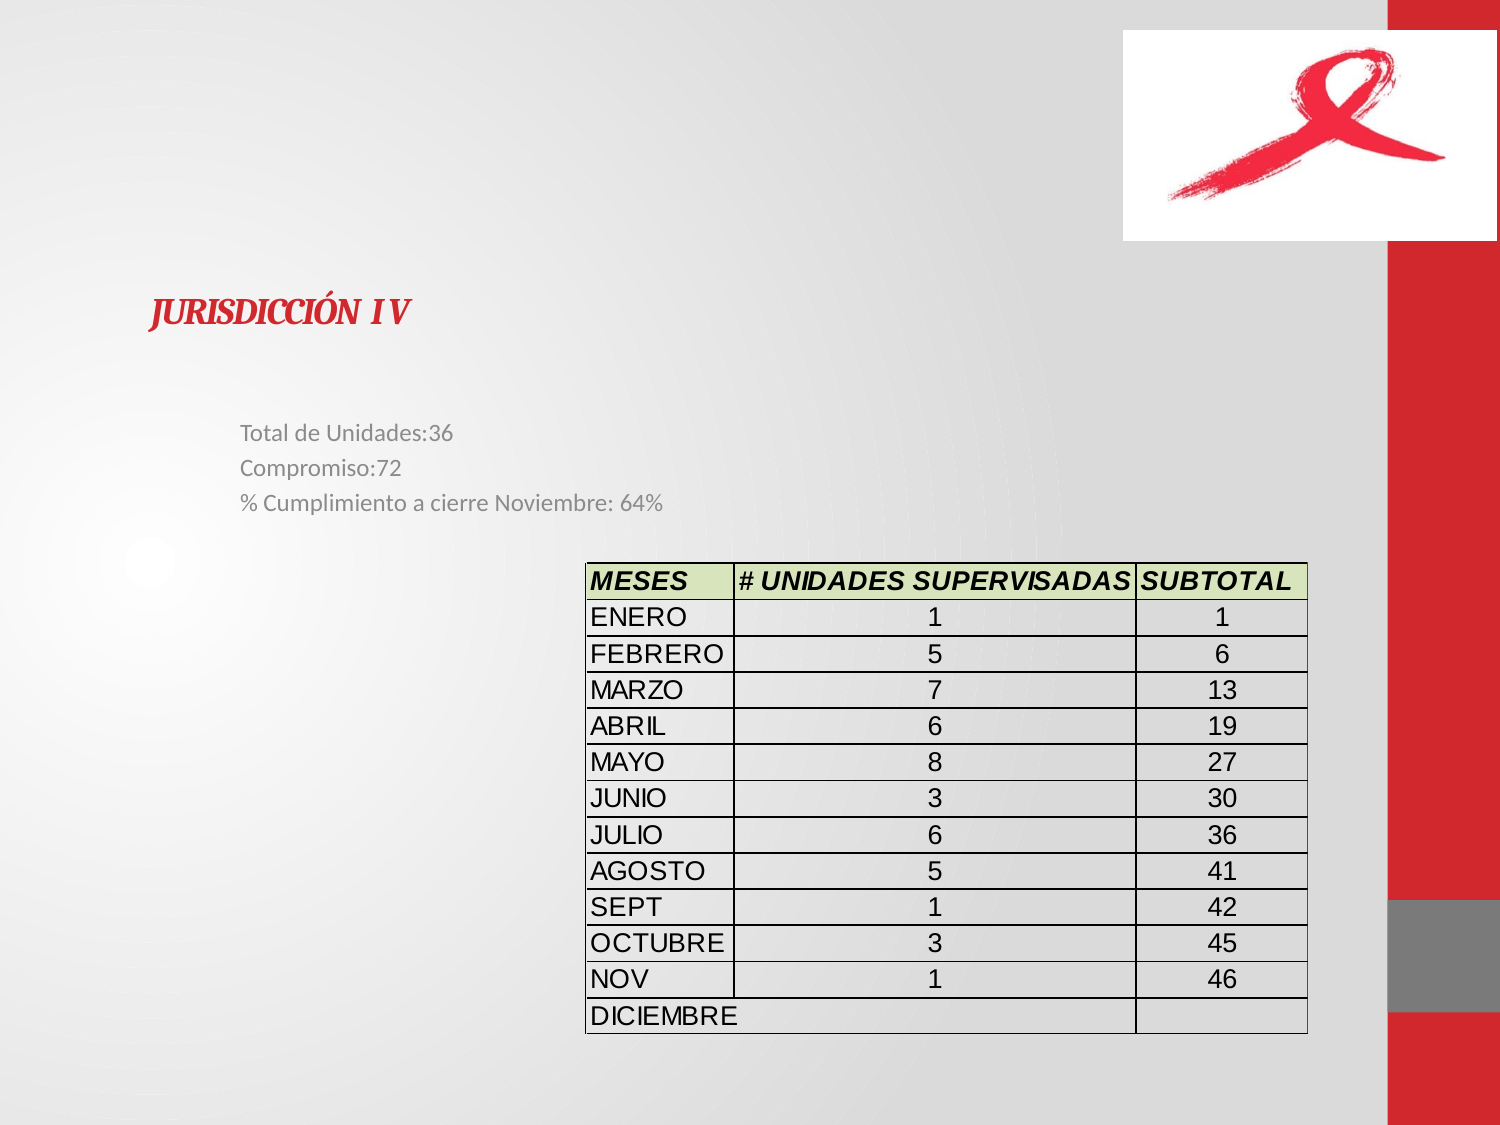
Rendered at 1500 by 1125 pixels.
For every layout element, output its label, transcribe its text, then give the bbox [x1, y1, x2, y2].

title JURISDICCIÓN I V [135, 208, 1411, 340]
subtitle Total de Unidades:36 Compromiso:72 % Cumplimiento a cierre Noviembre: 64% [225, 408, 1275, 925]
picture [1122, 30, 1497, 242]
picture [584, 561, 1310, 1036]
